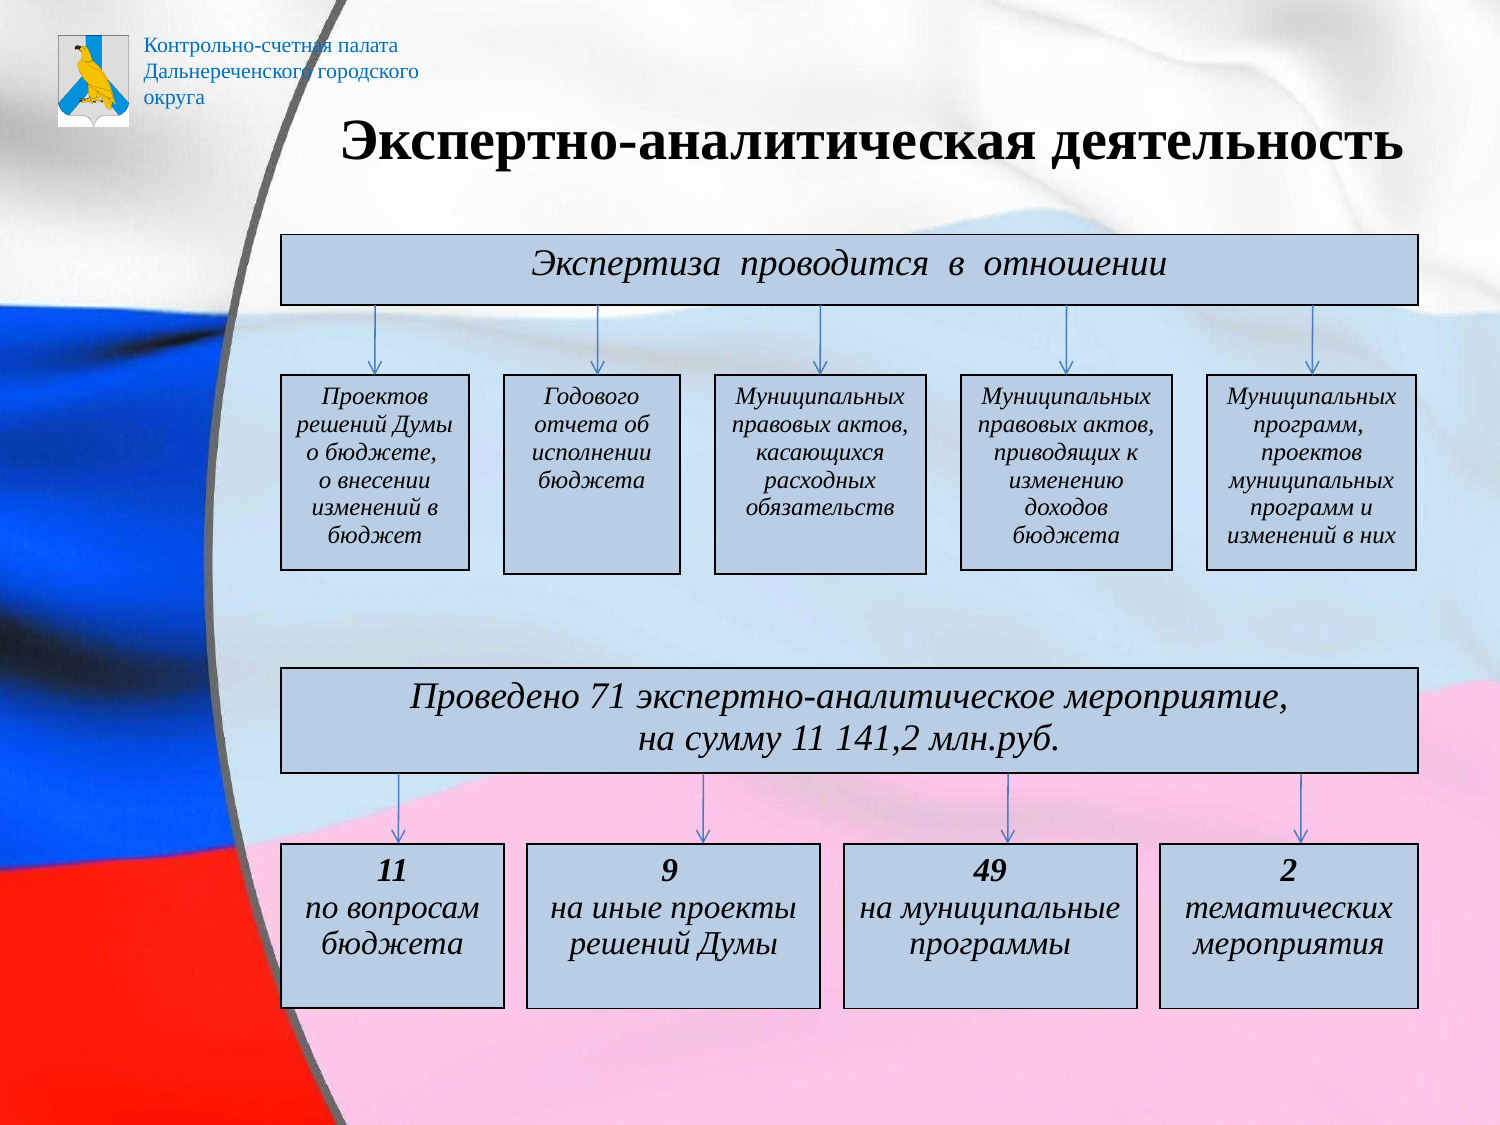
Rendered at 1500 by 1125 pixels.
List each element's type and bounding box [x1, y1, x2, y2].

list [0, 0, 1500, 1125]
picture [58, 34, 130, 127]
